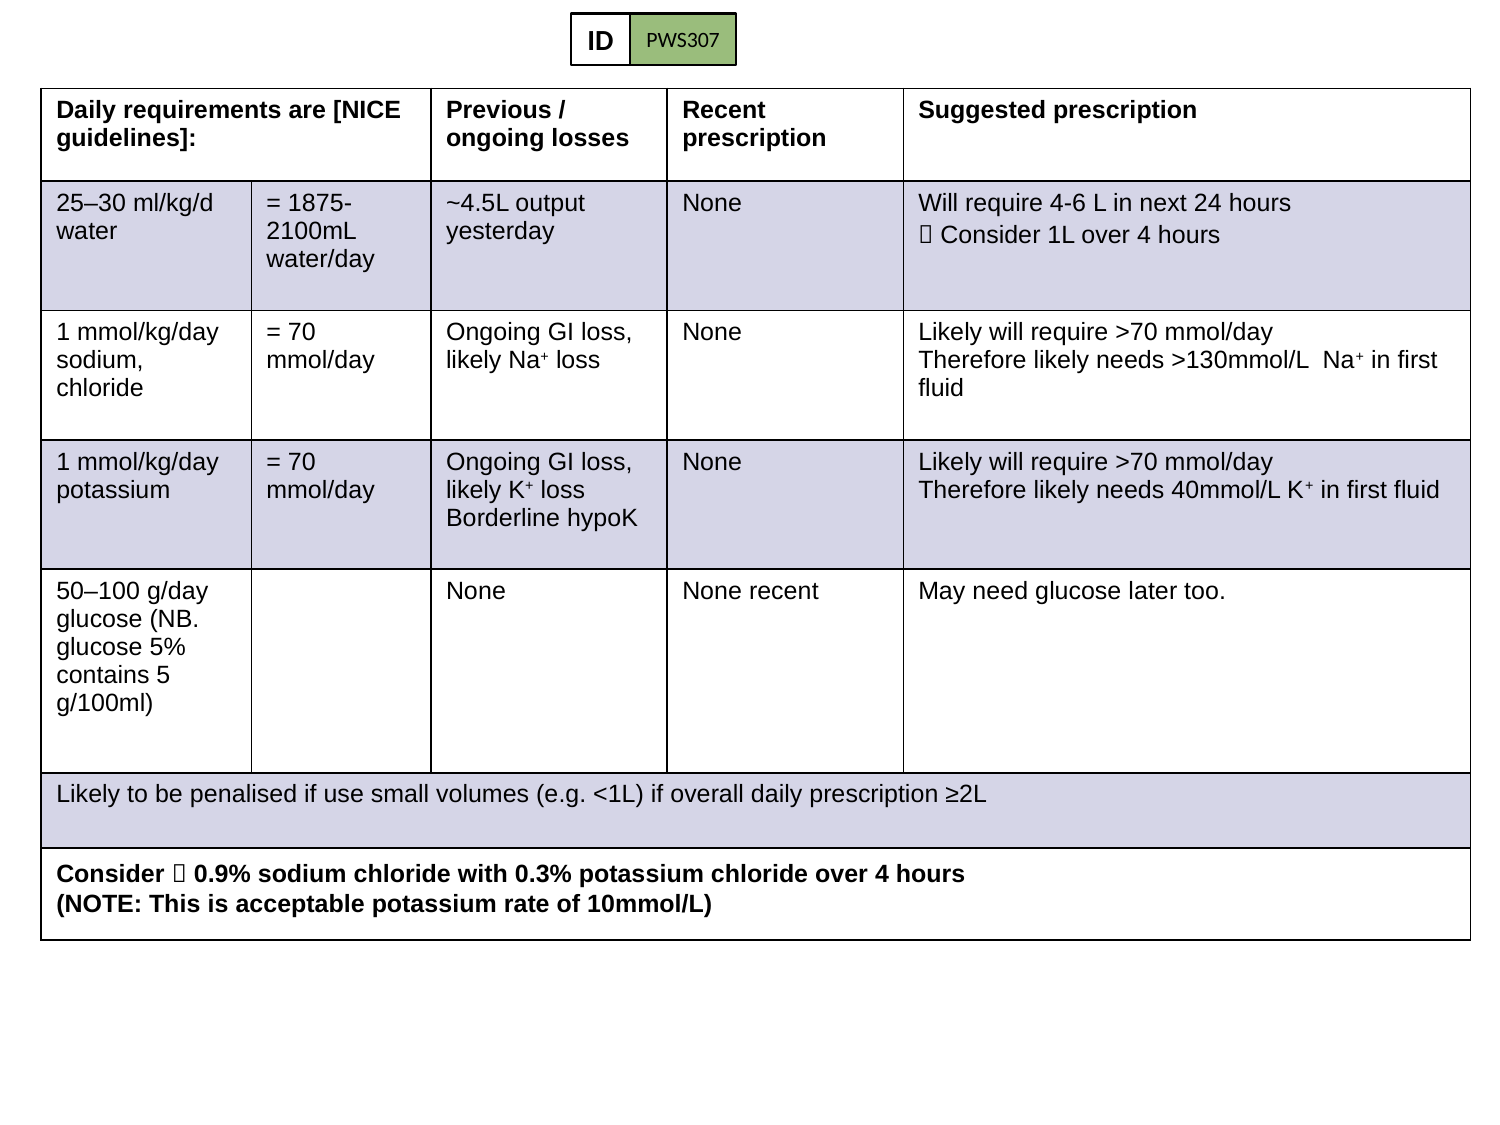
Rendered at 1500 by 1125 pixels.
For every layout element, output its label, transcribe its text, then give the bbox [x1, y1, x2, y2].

table_cell ~4.5L output yesterday [432, 182, 666, 310]
table_cell 25–30 ml/kg/d water [42, 182, 251, 310]
table_cell [252, 570, 430, 772]
table_cell Consider  0.9% sodium chloride with 0.3% potassium chloride over 4 hours (NOTE: This is acceptable potassium rate of 10mmol/L) [42, 849, 1470, 939]
table_cell = 1875-2100mL water/day [252, 182, 430, 310]
table_cell = 70 mmol/day [252, 441, 430, 568]
table_cell May need glucose later too. [904, 570, 1470, 772]
table_cell 1 mmol/kg/day potassium [42, 441, 251, 568]
table_cell Ongoing GI loss, likely Na+ loss [432, 311, 666, 439]
table_cell Likely will require >70 mmol/day Therefore likely needs 40mmol/L K+ in first fluid [904, 441, 1470, 568]
table_header Recent prescription [668, 89, 903, 180]
text_box ID [570, 13, 630, 65]
text_box PWS307 [630, 13, 737, 65]
table_cell None [668, 311, 903, 439]
table_cell 1 mmol/kg/day sodium, chloride [42, 311, 251, 439]
table_cell None [668, 441, 903, 568]
table_cell = 70 mmol/day [252, 311, 430, 439]
table_cell Ongoing GI loss, likely K+ loss Borderline hypoK [432, 441, 666, 568]
table_cell Likely will require >70 mmol/day Therefore likely needs >130mmol/L Na+ in first fluid [904, 311, 1470, 439]
table_cell None recent [668, 570, 903, 772]
table_cell 50–100 g/day glucose (NB. glucose 5% contains 5 g/100ml) [42, 570, 251, 772]
table_header Suggested prescription [904, 89, 1470, 180]
table_header Daily requirements are [NICE guidelines]: [42, 89, 430, 180]
table_cell Likely to be penalised if use small volumes (e.g. <1L) if overall daily prescription ≥2L [42, 774, 1470, 847]
table_cell None [432, 570, 666, 772]
table_cell None [668, 182, 903, 310]
table_header Previous / ongoing losses [432, 89, 666, 180]
table_cell Will require 4-6 L in next 24 hours  Consider 1L over 4 hours [904, 182, 1470, 310]
